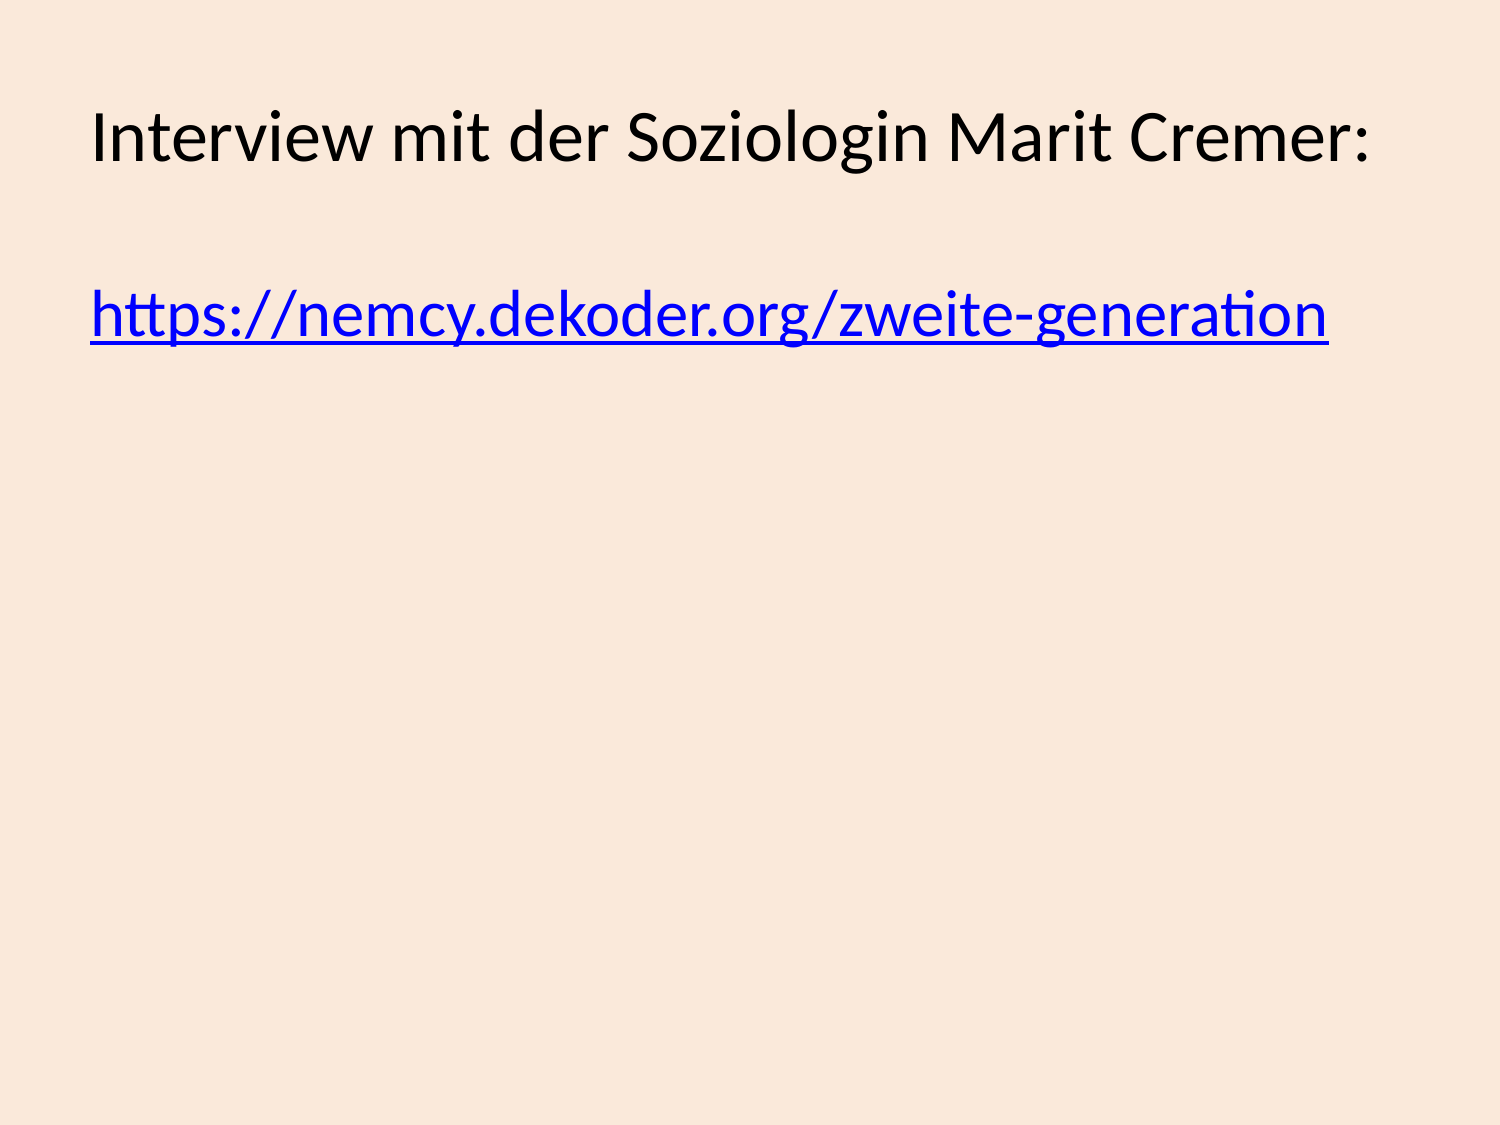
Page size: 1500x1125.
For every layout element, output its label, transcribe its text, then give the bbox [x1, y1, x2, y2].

list https://nemcy.dekoder.org/zweite-generation [75, 262, 1425, 1005]
title Interview mit der Soziologin Marit Cremer: [64, 78, 1415, 266]
